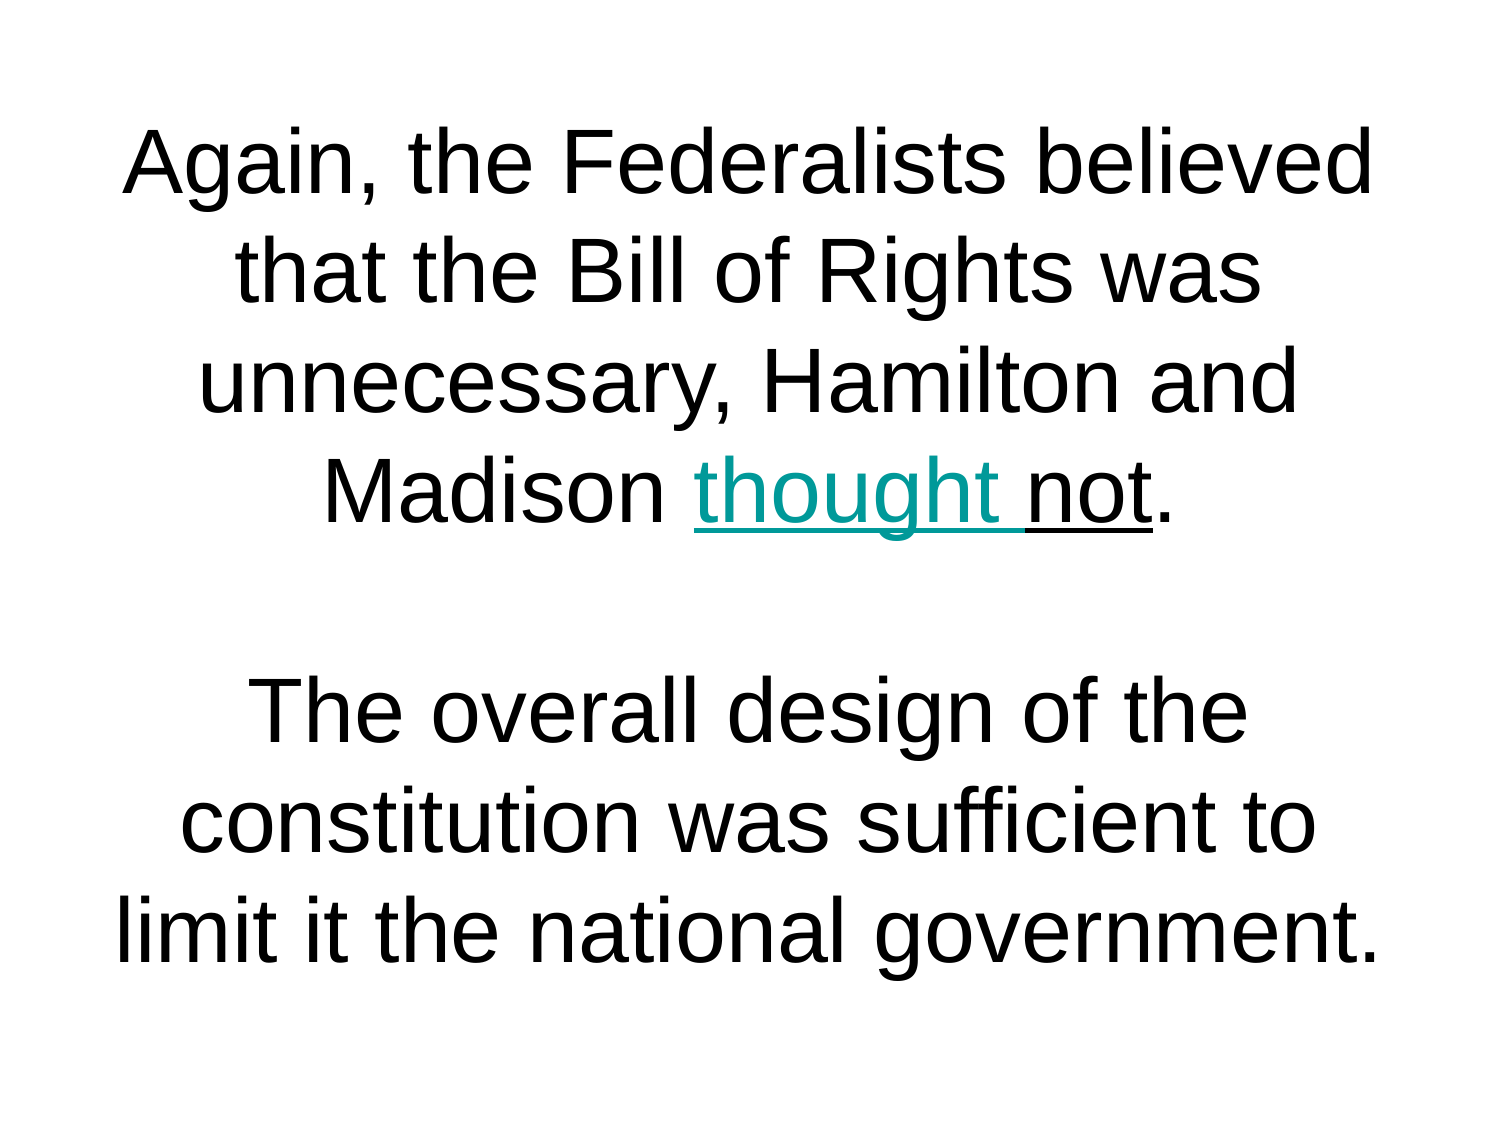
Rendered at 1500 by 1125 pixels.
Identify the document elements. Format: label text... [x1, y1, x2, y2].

title Again, the Federalists believed that the Bill of Rights was unnecessary, Hamilton and Madison thought not. The overall design of the constitution was sufficient to limit it the national government. [74, 44, 1426, 1038]
